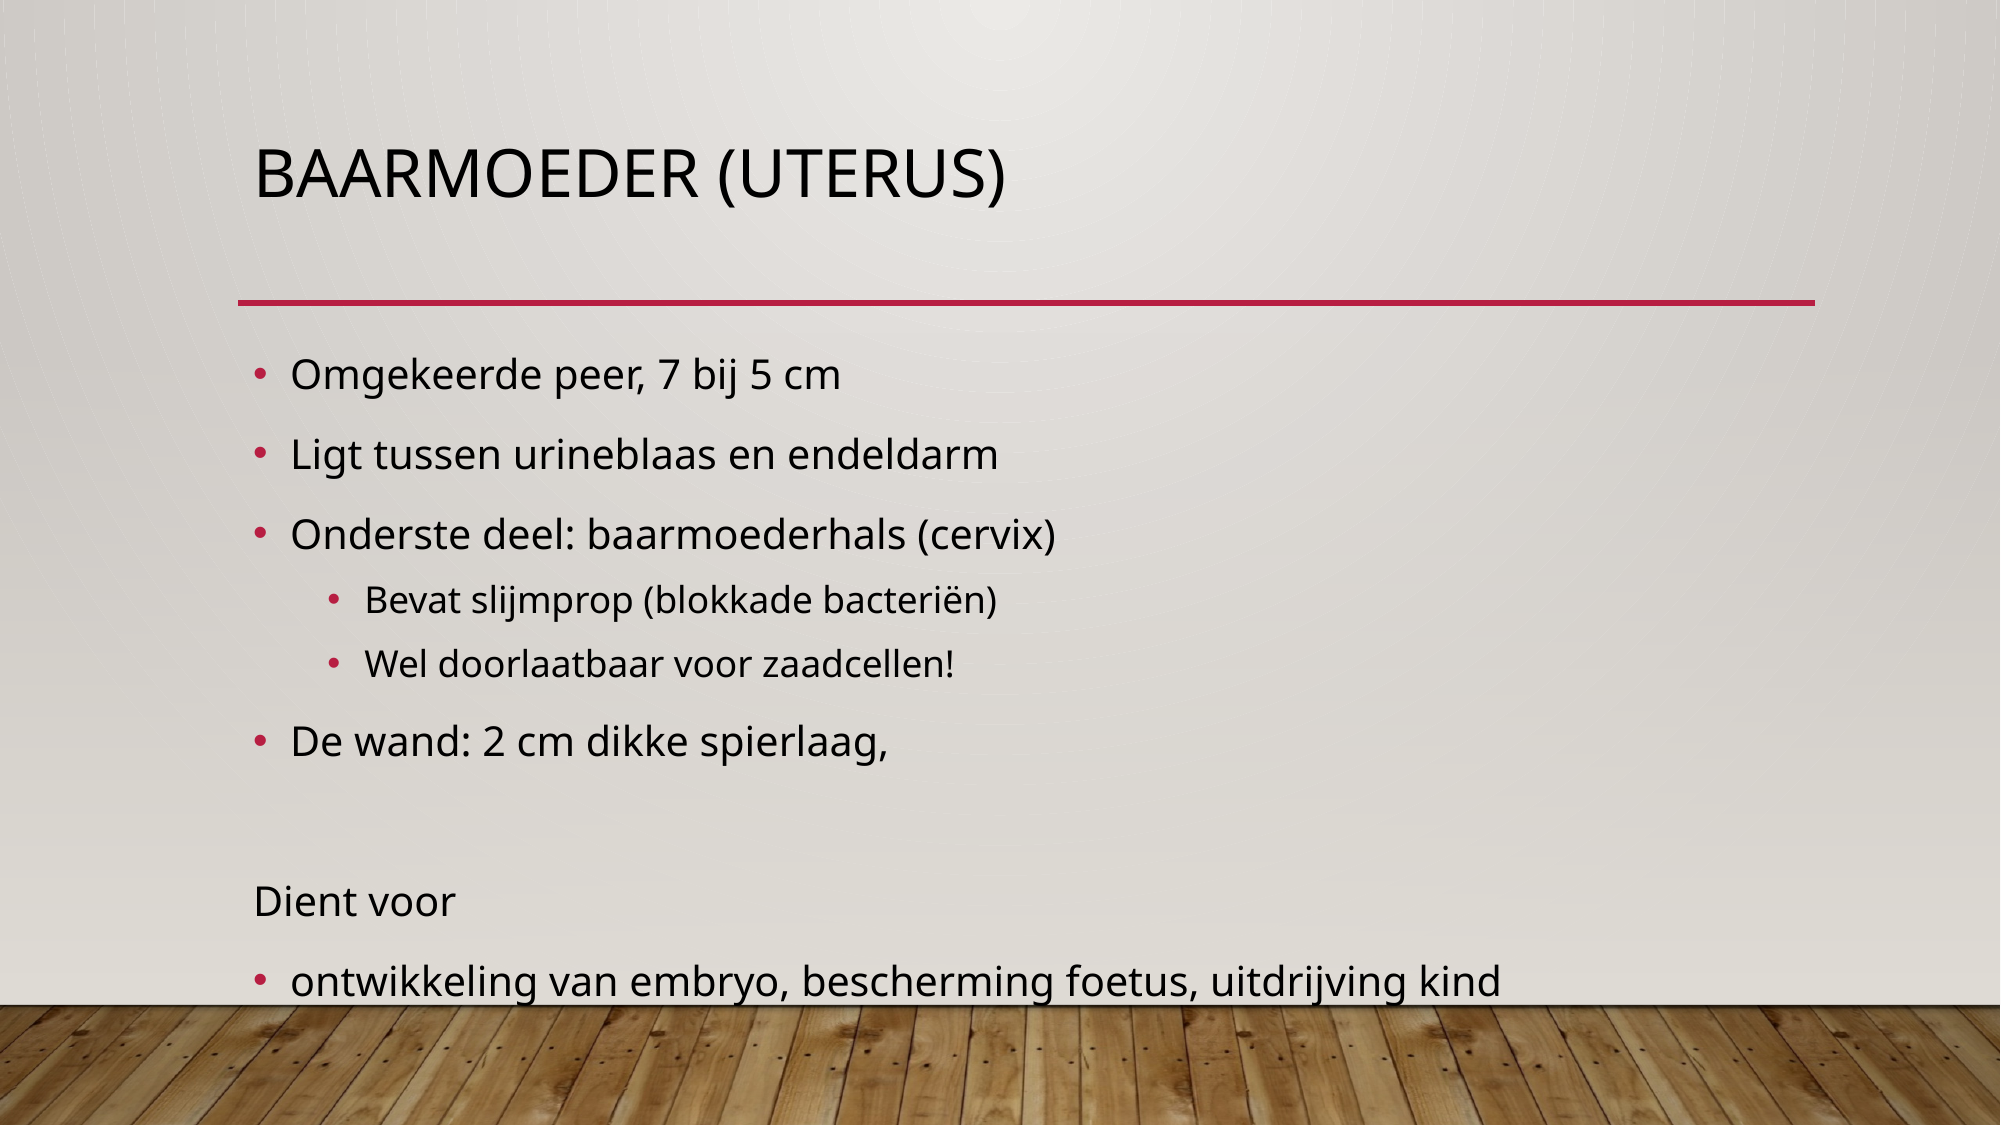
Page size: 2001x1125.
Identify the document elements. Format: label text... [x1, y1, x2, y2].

picture [0, 1005, 2000, 1125]
title Baarmoeder (uterus) [238, 131, 1814, 305]
list Omgekeerde peer, 7 bij 5 cm Ligt tussen urineblaas en endeldarm Onderste deel: baarmoederhals (cervix) Bevat slijmprop (blokkade bacteriën) Wel doorlaatbaar voor zaadcellen! De wand: 2 cm dikke spierlaag, Dient voor ontwikkeling van embryo, bescherming foetus, uitdrijving kind [238, 330, 1814, 1014]
